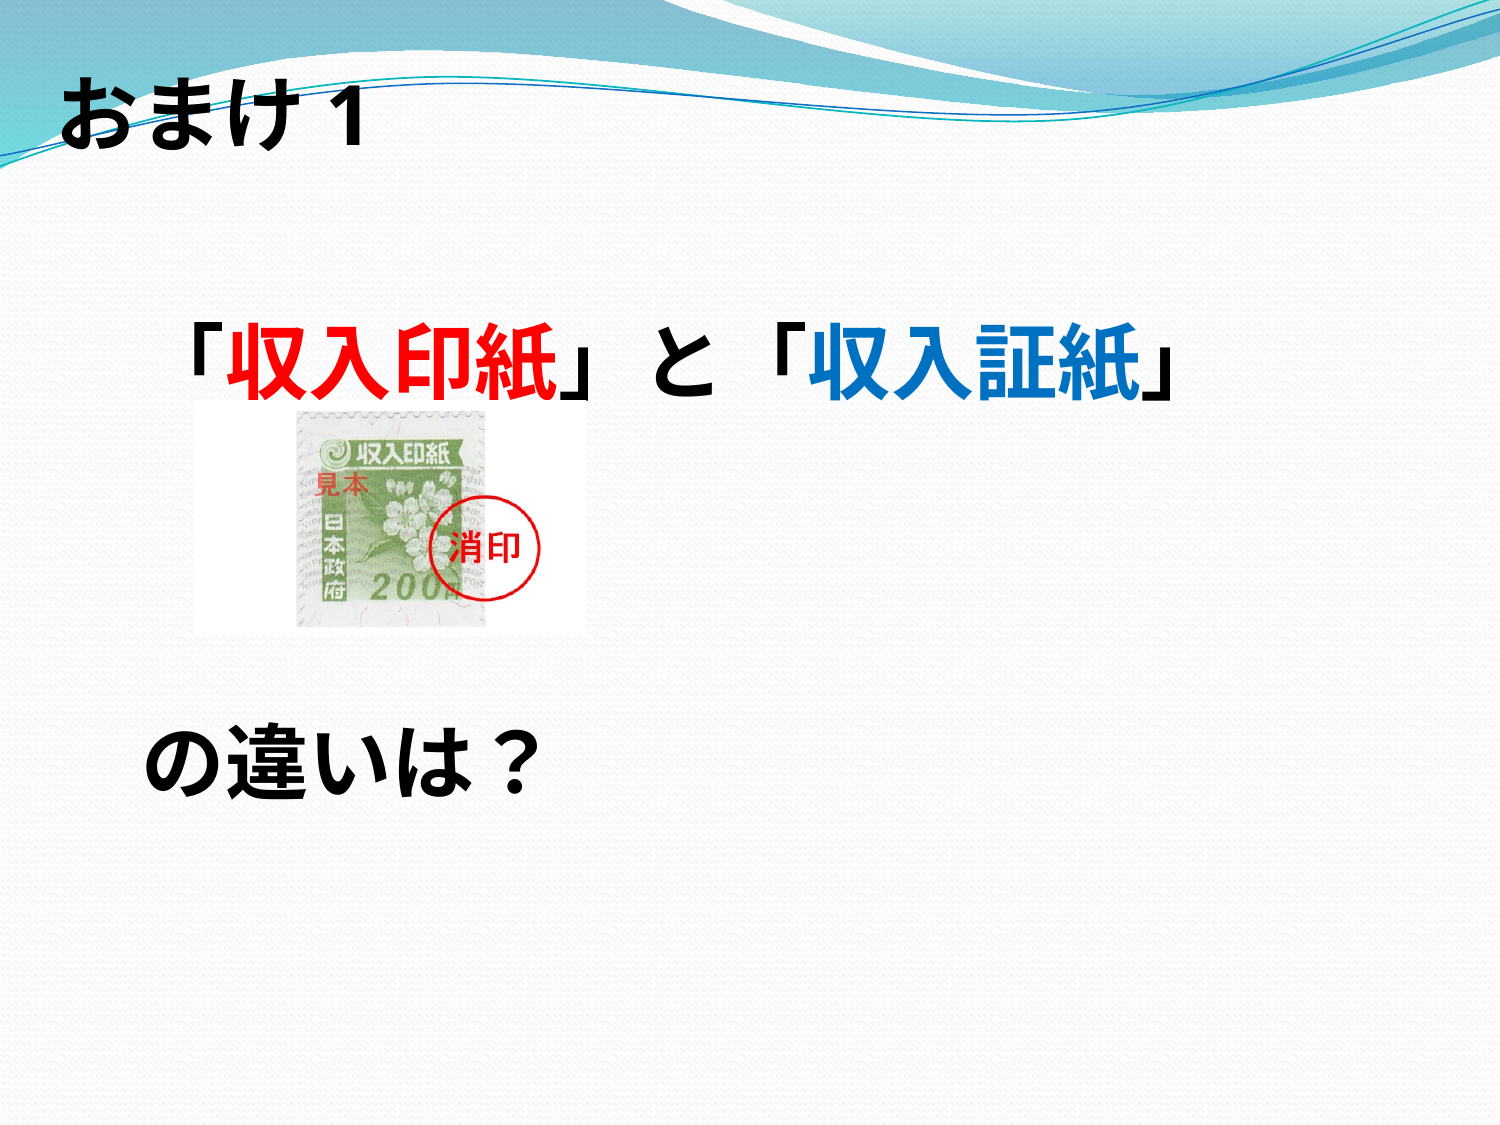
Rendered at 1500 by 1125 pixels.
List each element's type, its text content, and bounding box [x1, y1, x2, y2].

picture [194, 400, 586, 636]
text_box おまけ1 [41, 54, 1424, 170]
text_box 「収入印紙」と「収入証紙」 の違いは？ [127, 302, 1338, 818]
